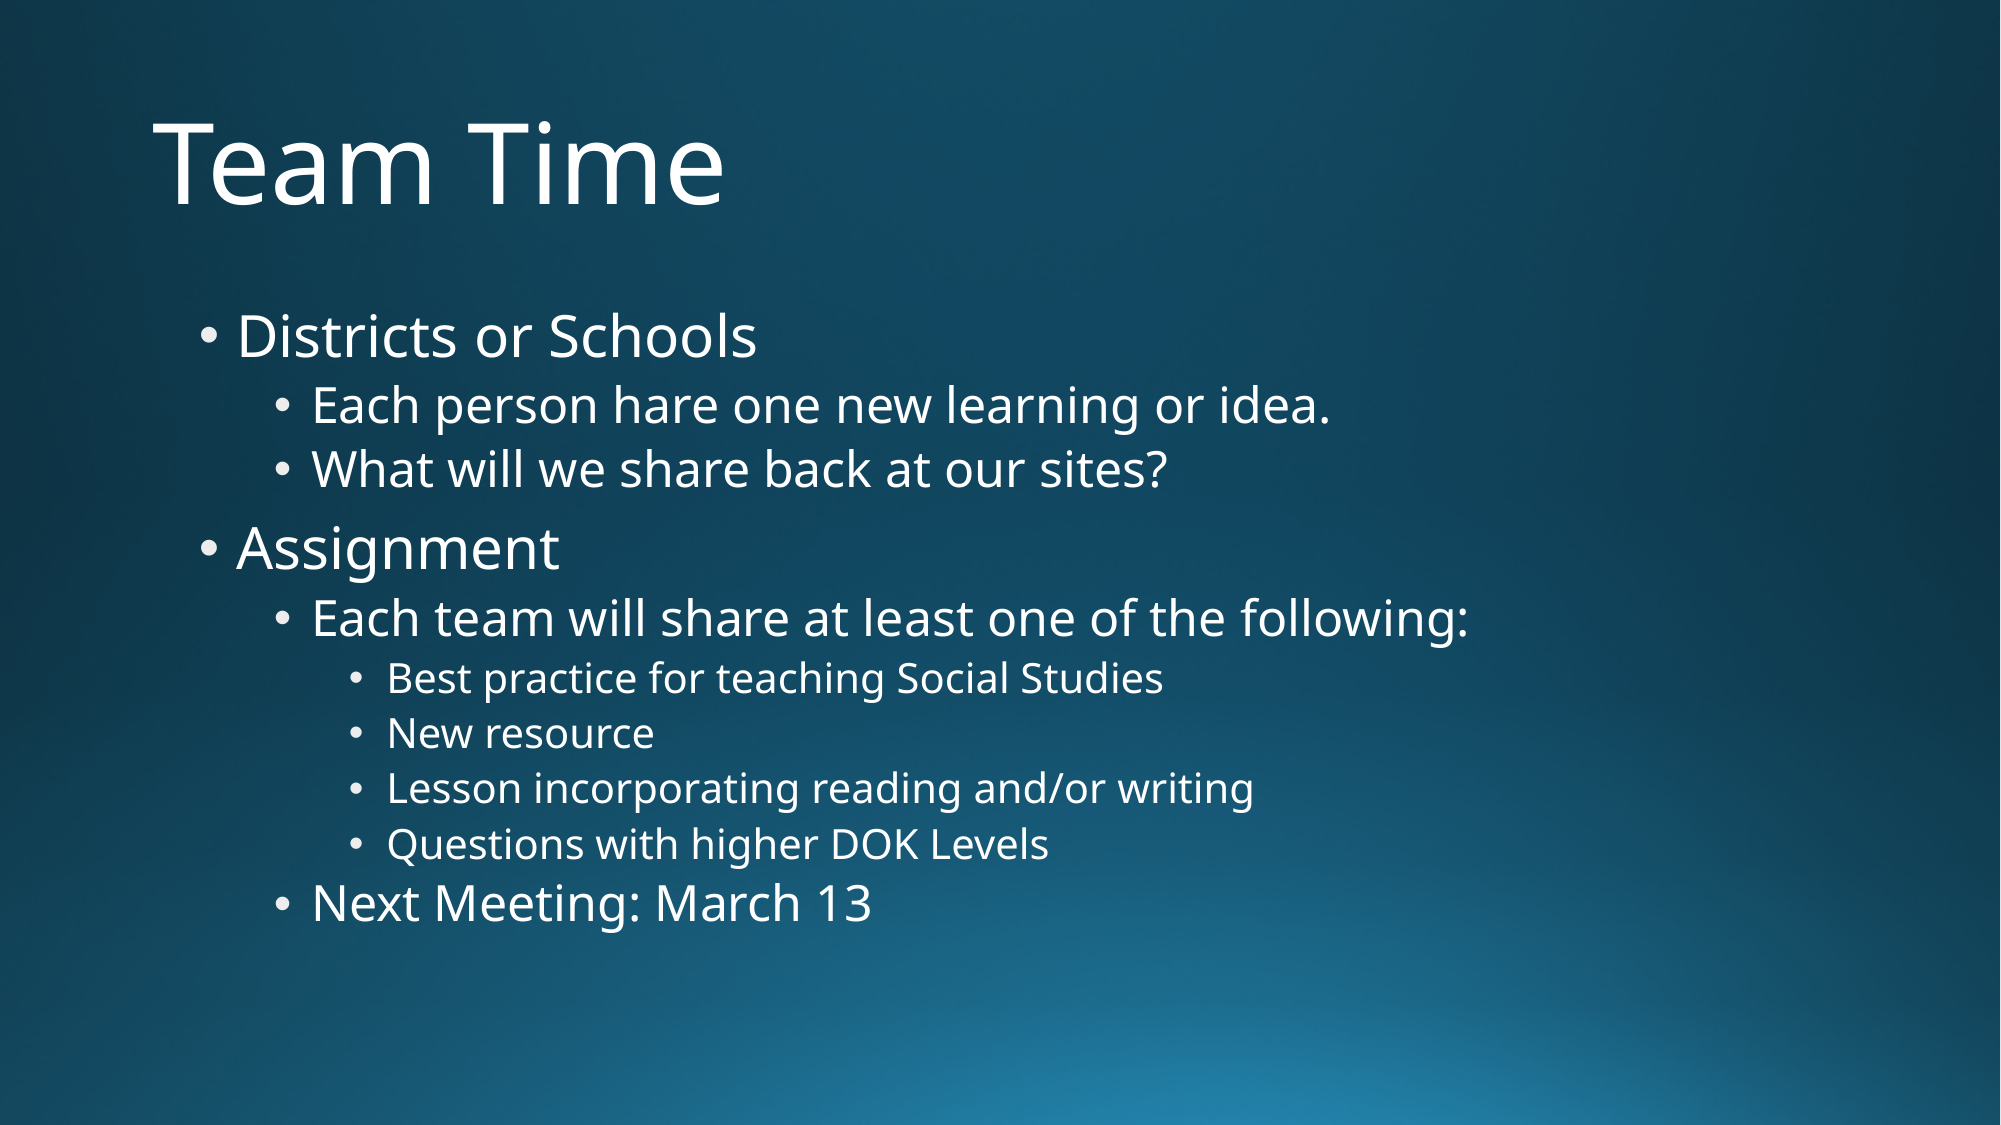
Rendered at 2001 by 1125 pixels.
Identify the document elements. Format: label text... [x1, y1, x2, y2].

picture [0, 0, 2001, 1125]
title Team Time [137, 59, 1863, 278]
list Districts or Schools Each person hare one new learning or idea. What will we share back at our sites? Assignment Each team will share at least one of the following: Best practice for teaching Social Studies New resource Lesson incorporating reading and/or writing Questions with higher DOK Levels Next Meeting: March 13 [183, 299, 1863, 1014]
